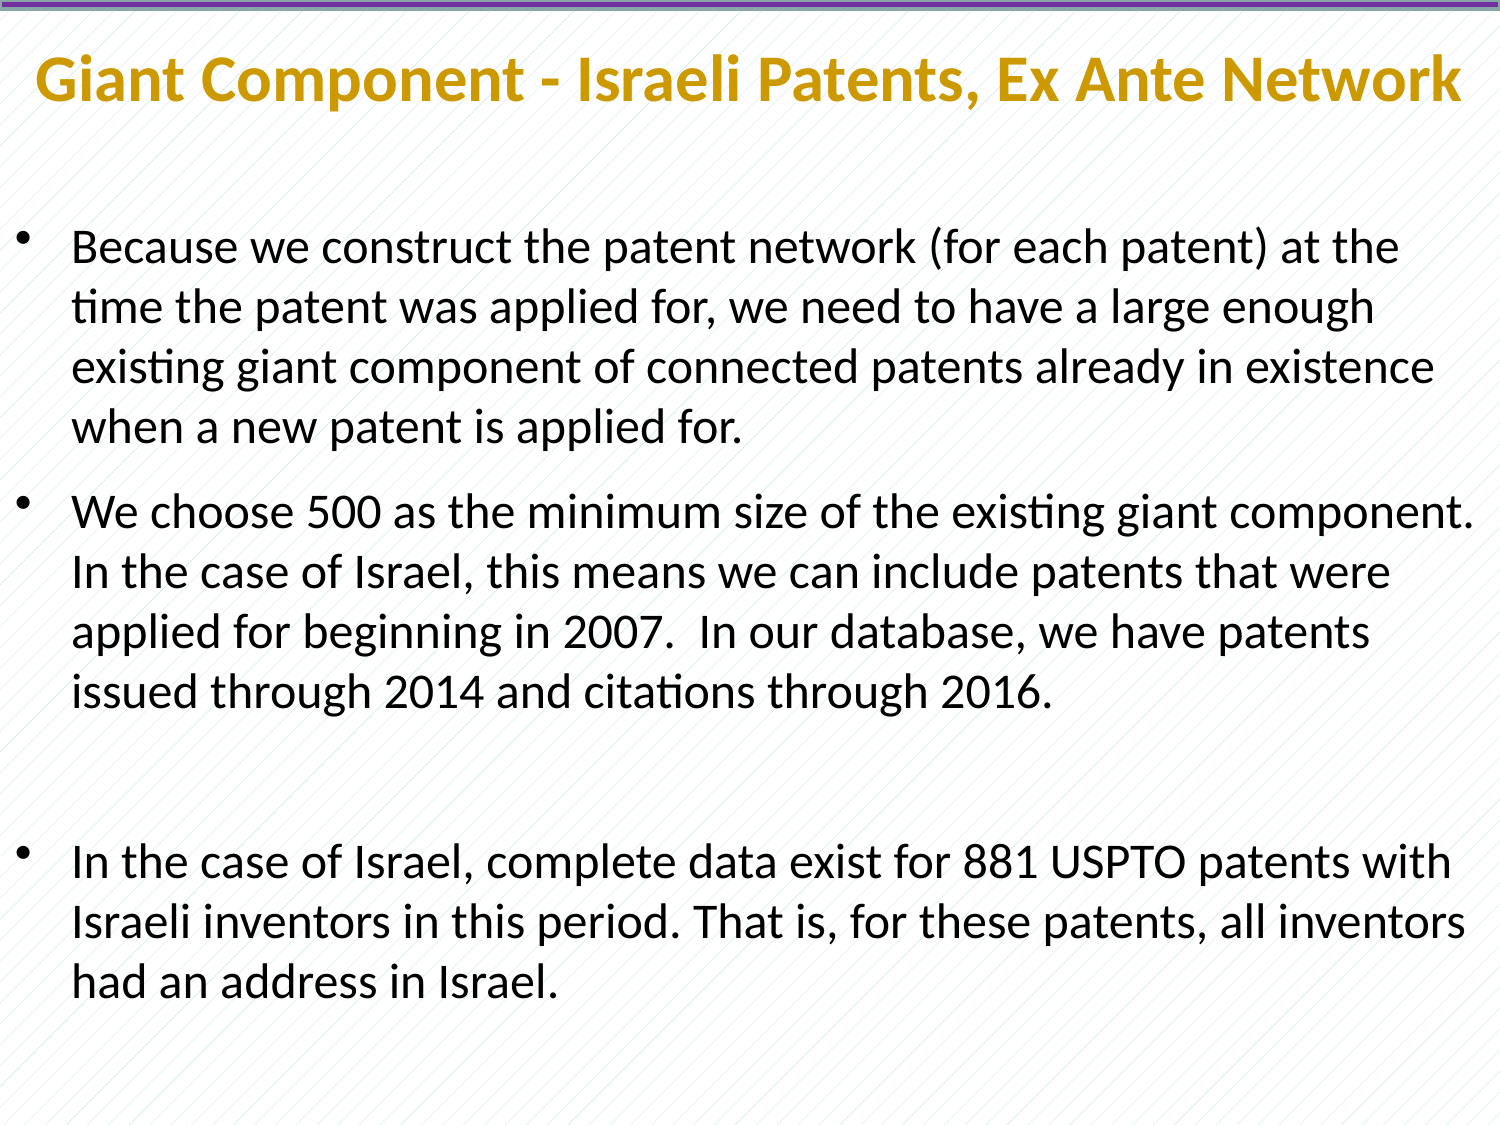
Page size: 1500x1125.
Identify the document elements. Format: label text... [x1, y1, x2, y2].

text_box Because we construct the patent network (for each patent) at the time the patent was applied for, we need to have a large enough existing giant component of connected patents already in existence when a new patent is applied for. We choose 500 as the minimum size of the existing giant component. In the case of Israel, this means we can include patents that were applied for beginning in 2007. In our database, we have patents issued through 2014 and citations through 2016. In the case of Israel, complete data exist for 881 USPTO patents with Israeli inventors in this period. That is, for these patents, all inventors had an address in Israel. [0, 121, 1500, 1101]
title Giant Component - Israeli Patents, Ex Ante Network [0, 0, 1500, 121]
